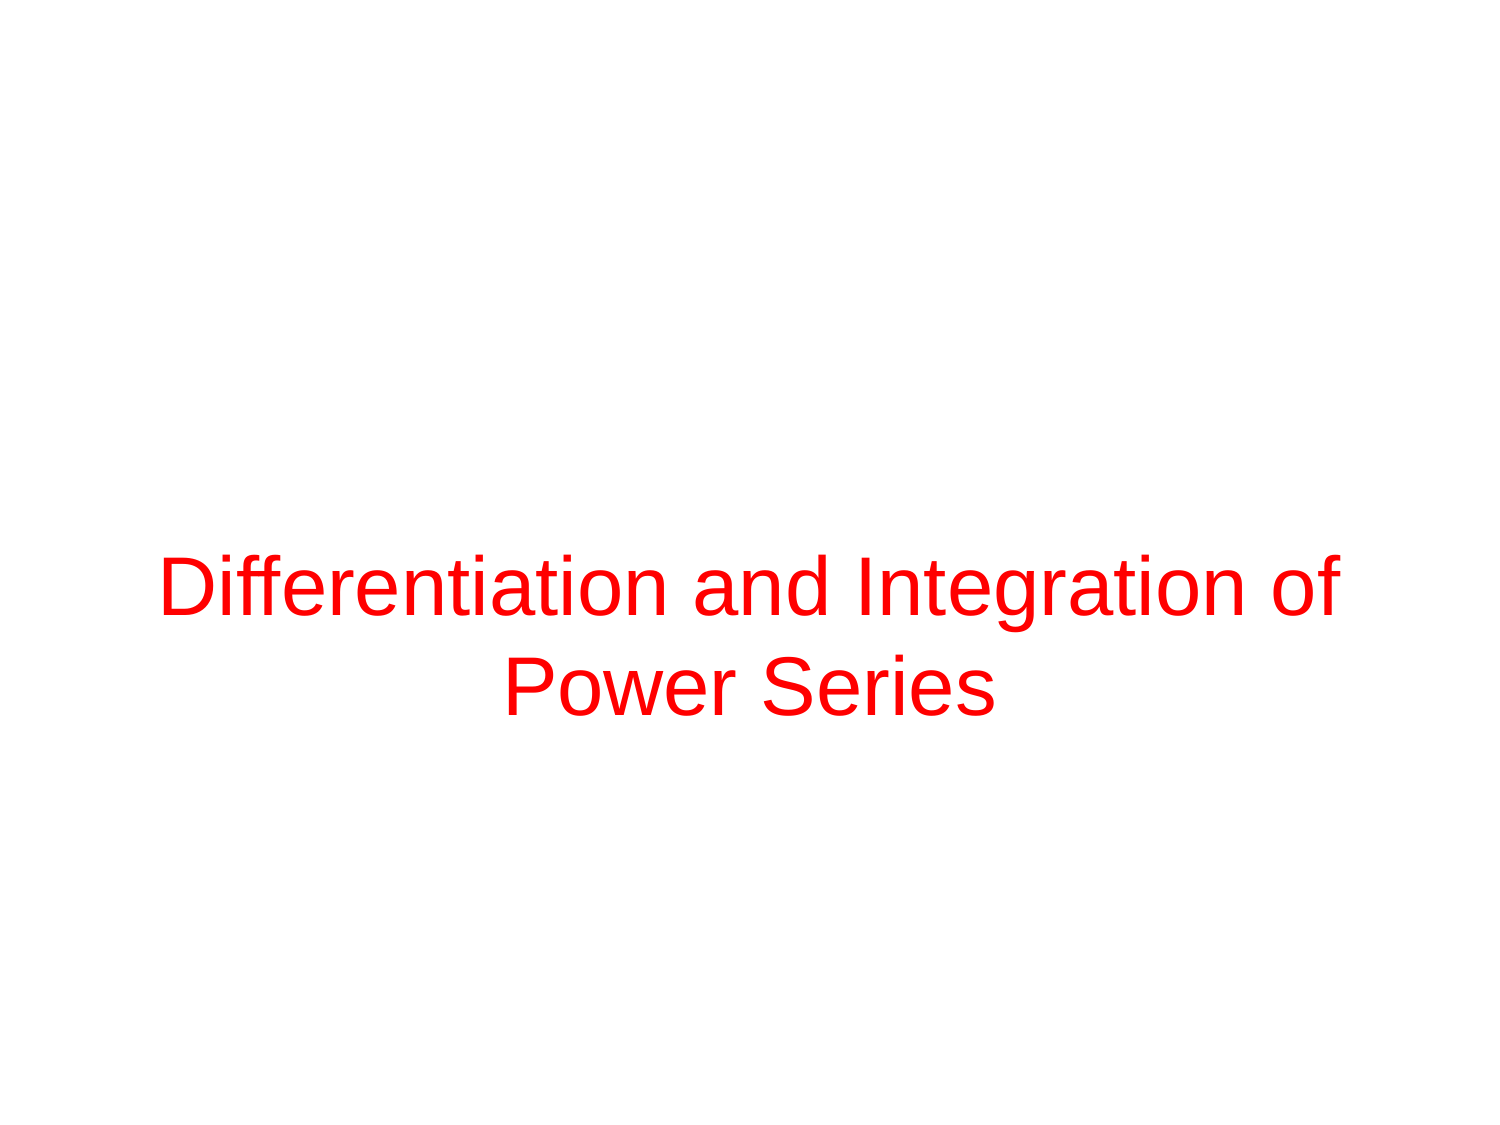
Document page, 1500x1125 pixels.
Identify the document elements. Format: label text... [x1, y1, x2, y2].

text_box Differentiation and Integration of Power Series [74, 524, 1425, 675]
